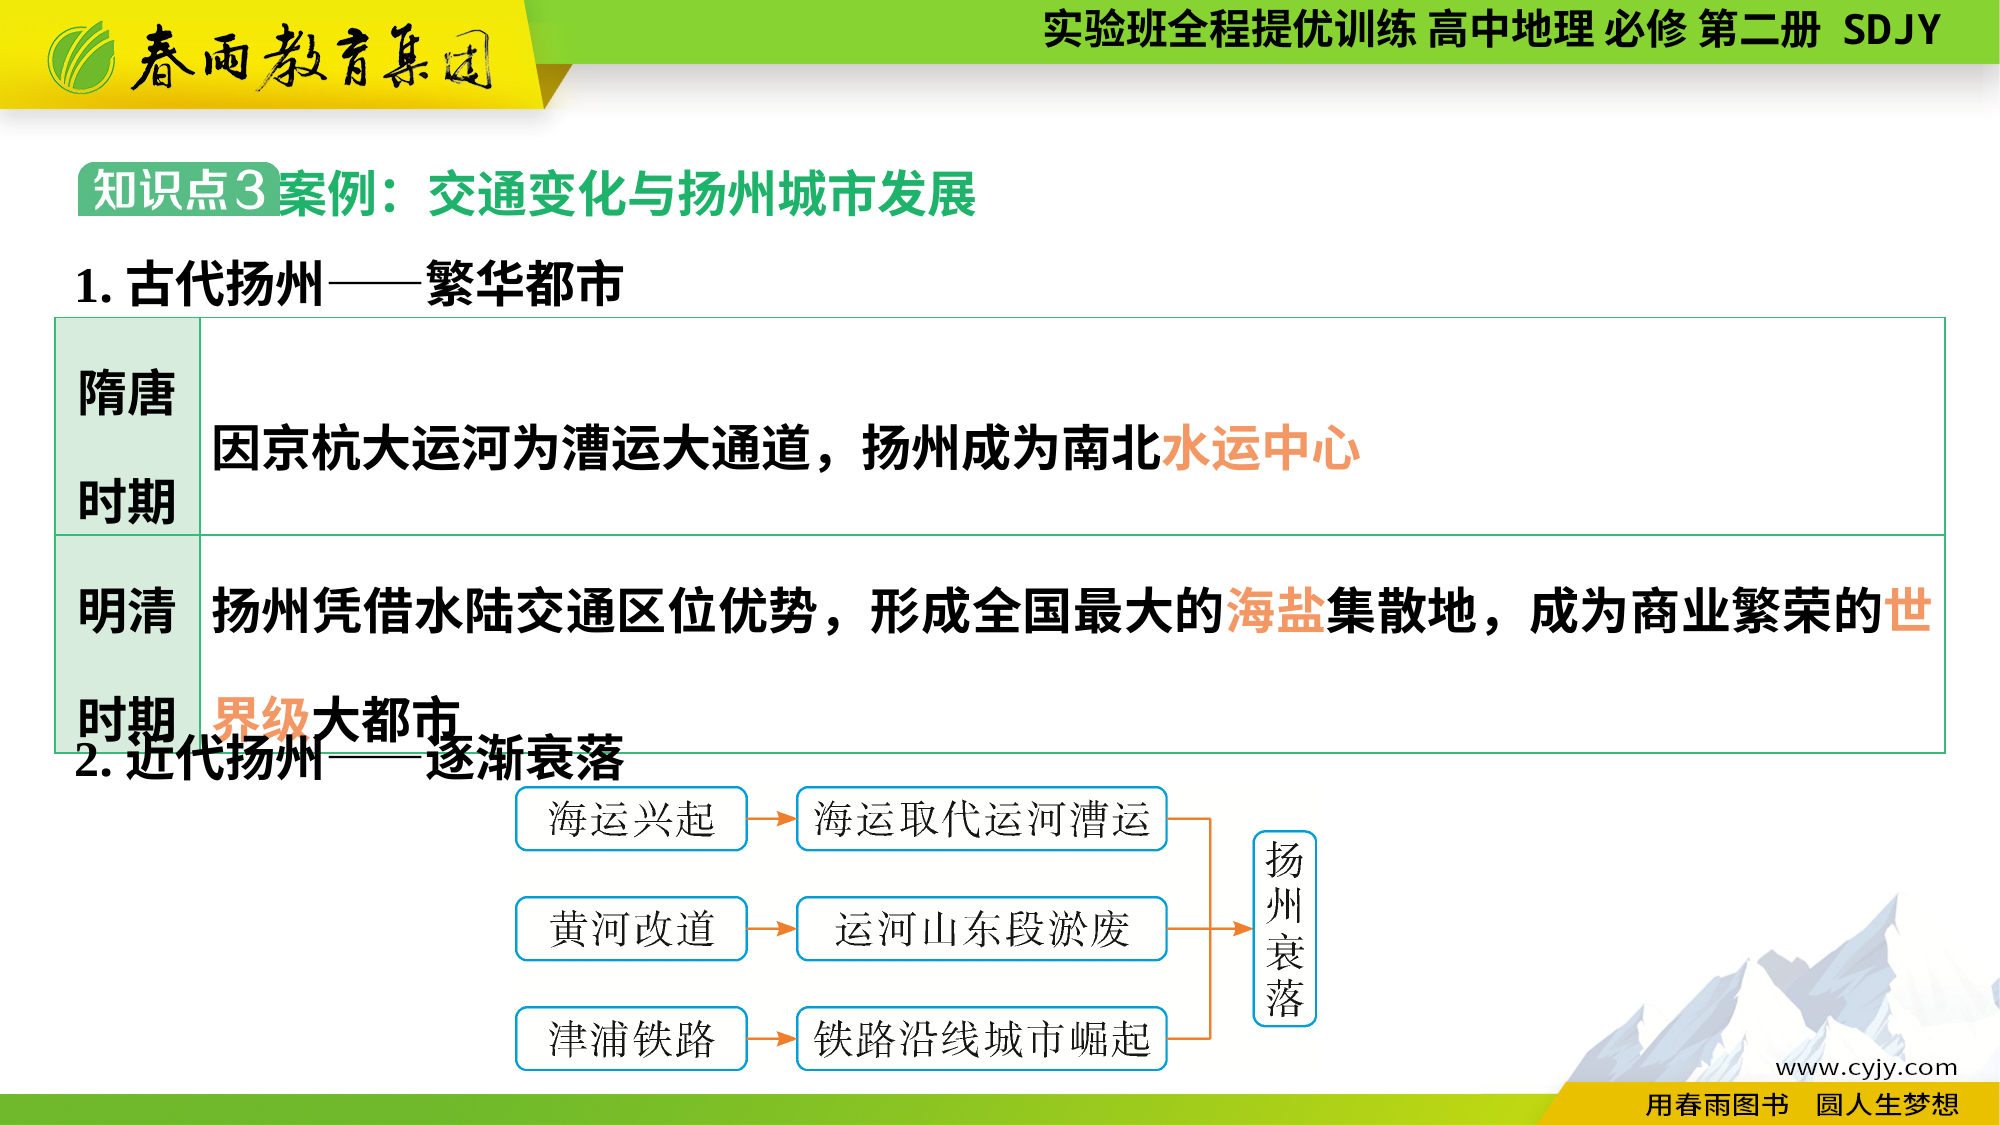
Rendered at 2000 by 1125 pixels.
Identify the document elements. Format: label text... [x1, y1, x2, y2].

table_header 隋唐 时期 [56, 318, 199, 534]
table_header 因京杭大运河为漕运大通道，扬州成为南北水运中心 [201, 318, 1944, 534]
list 案例：交通变化与扬州城市发展 1.古代扬州——繁华都市 [59, 125, 1944, 317]
table_cell 扬州凭借水陆交通区位优势，形成全国最大的海盐集散地，成为商业繁荣的世界级大都市 [201, 536, 1944, 689]
picture [0, 0, 2000, 1125]
text_box 2.近代扬州——逐渐衰落 [59, 689, 1944, 795]
table_cell 明清 时期 [56, 536, 199, 752]
